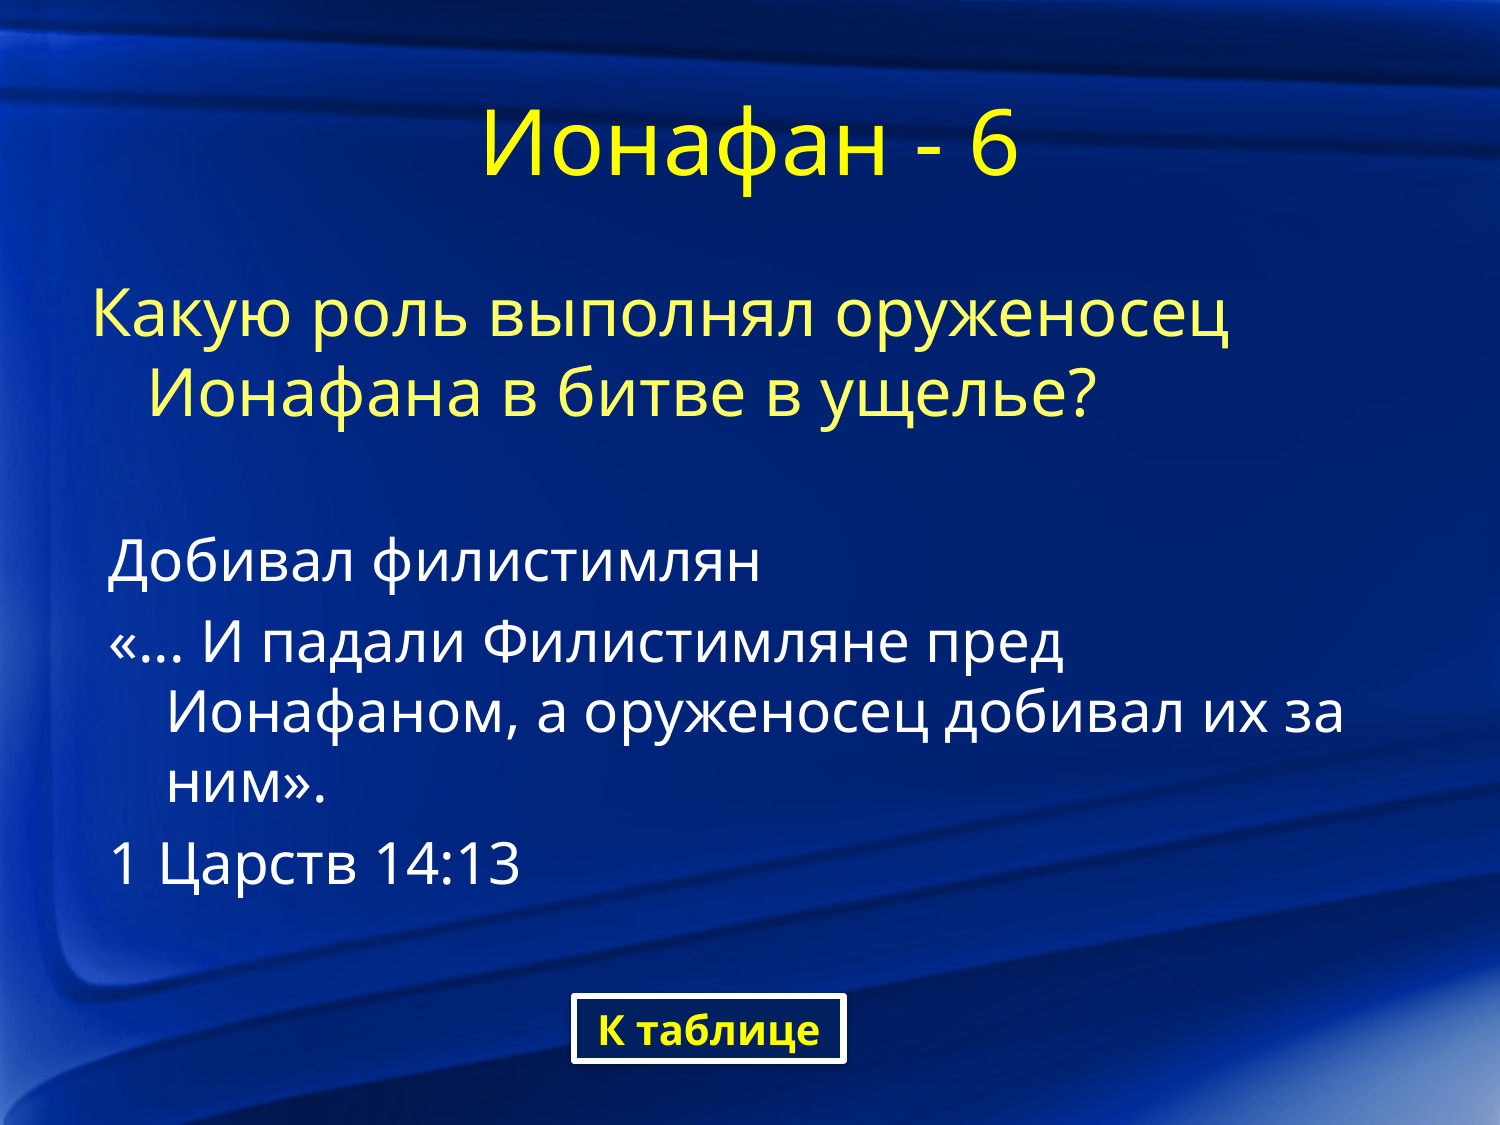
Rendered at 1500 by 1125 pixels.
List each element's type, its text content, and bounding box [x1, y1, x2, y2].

text_box К таблице [571, 993, 847, 1064]
list Добивал филистимлян «... И падали Филистимляне пред Ионафаном, а оруженосец добивал их за ним». 1 Царств 14:13 [93, 515, 1372, 1020]
title Ионафан - 6 [75, 45, 1425, 233]
picture [0, 0, 1500, 1125]
list Какую роль выполнял оруженосец Ионафана в битве в ущелье? [75, 262, 1383, 457]
